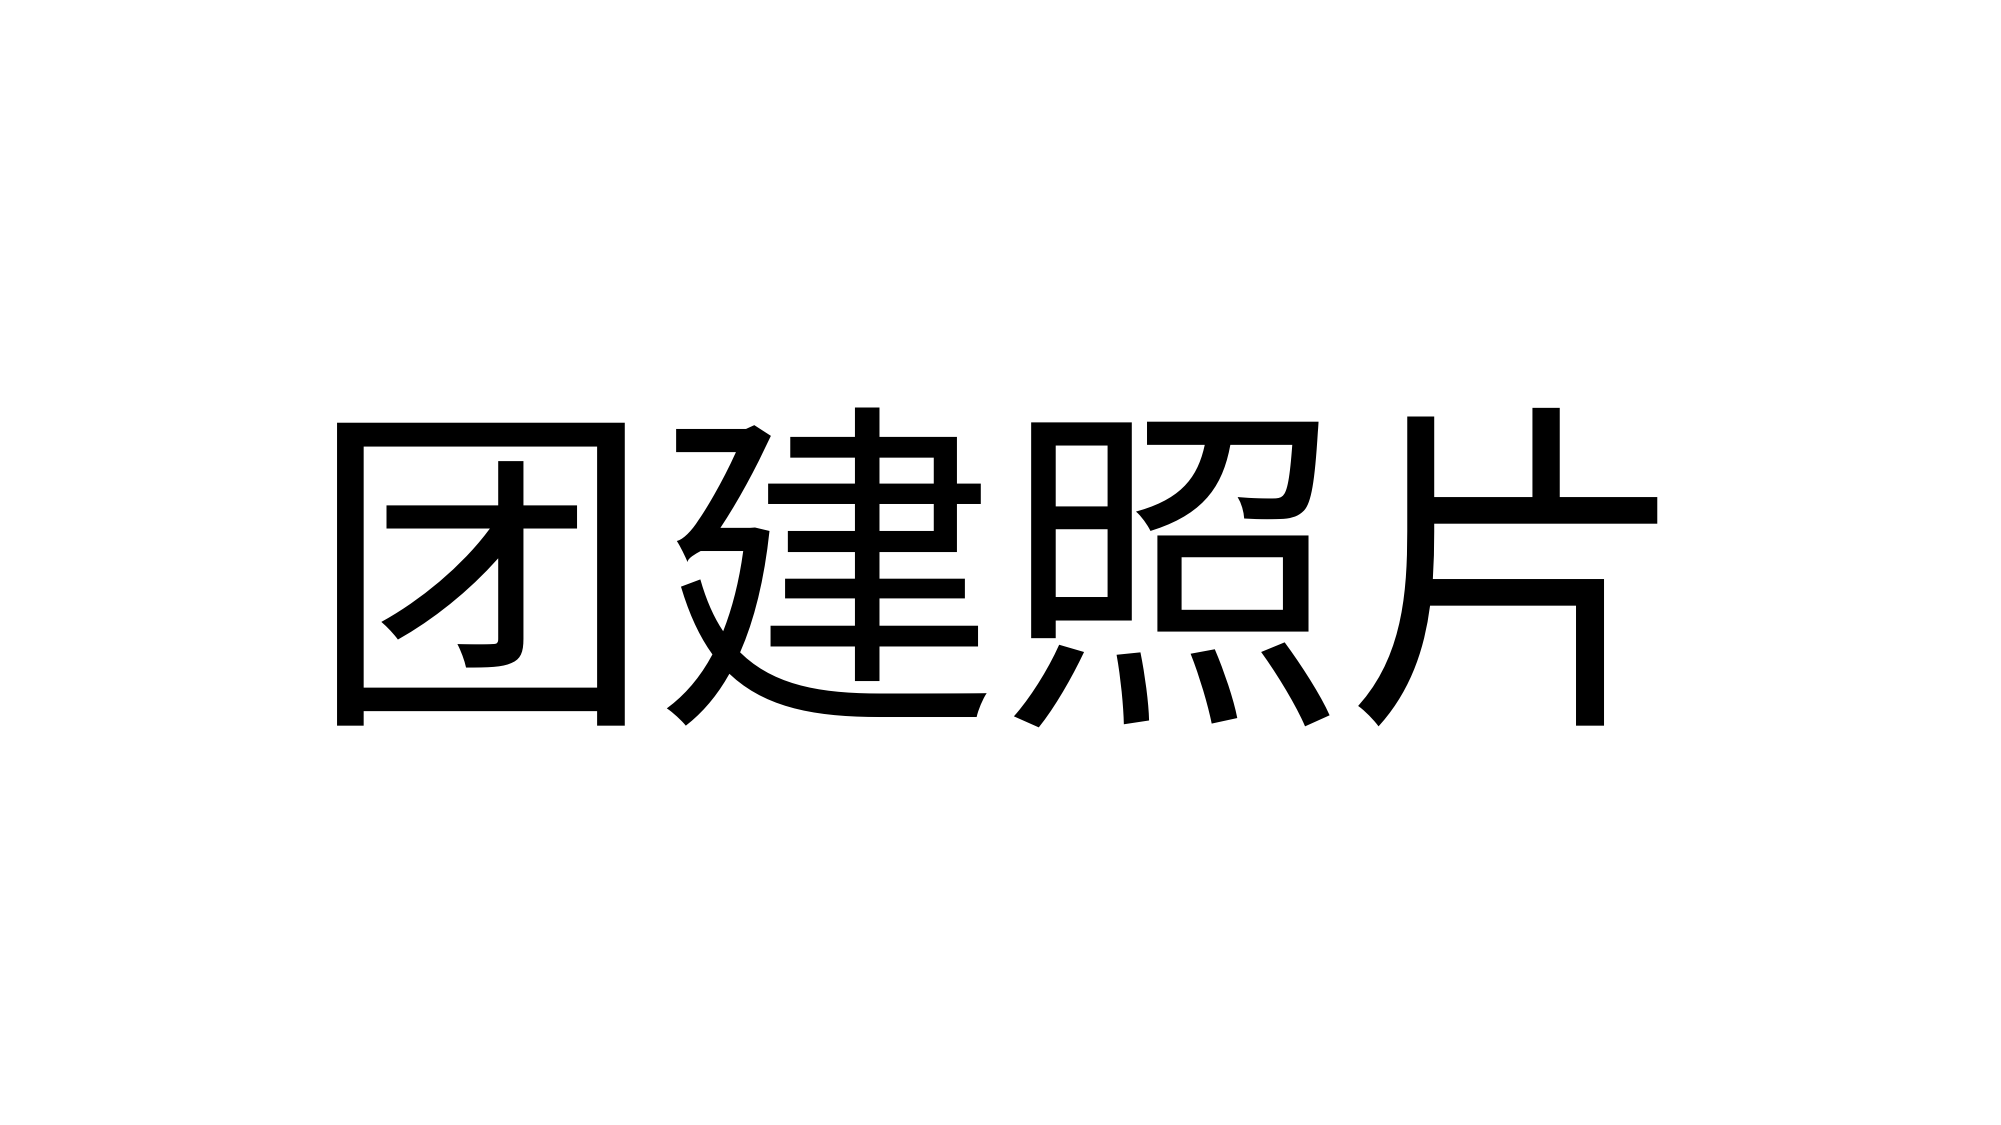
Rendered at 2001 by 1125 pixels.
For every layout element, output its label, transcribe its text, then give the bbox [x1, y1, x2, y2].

text_box 团建照片 [29, 345, 1971, 776]
